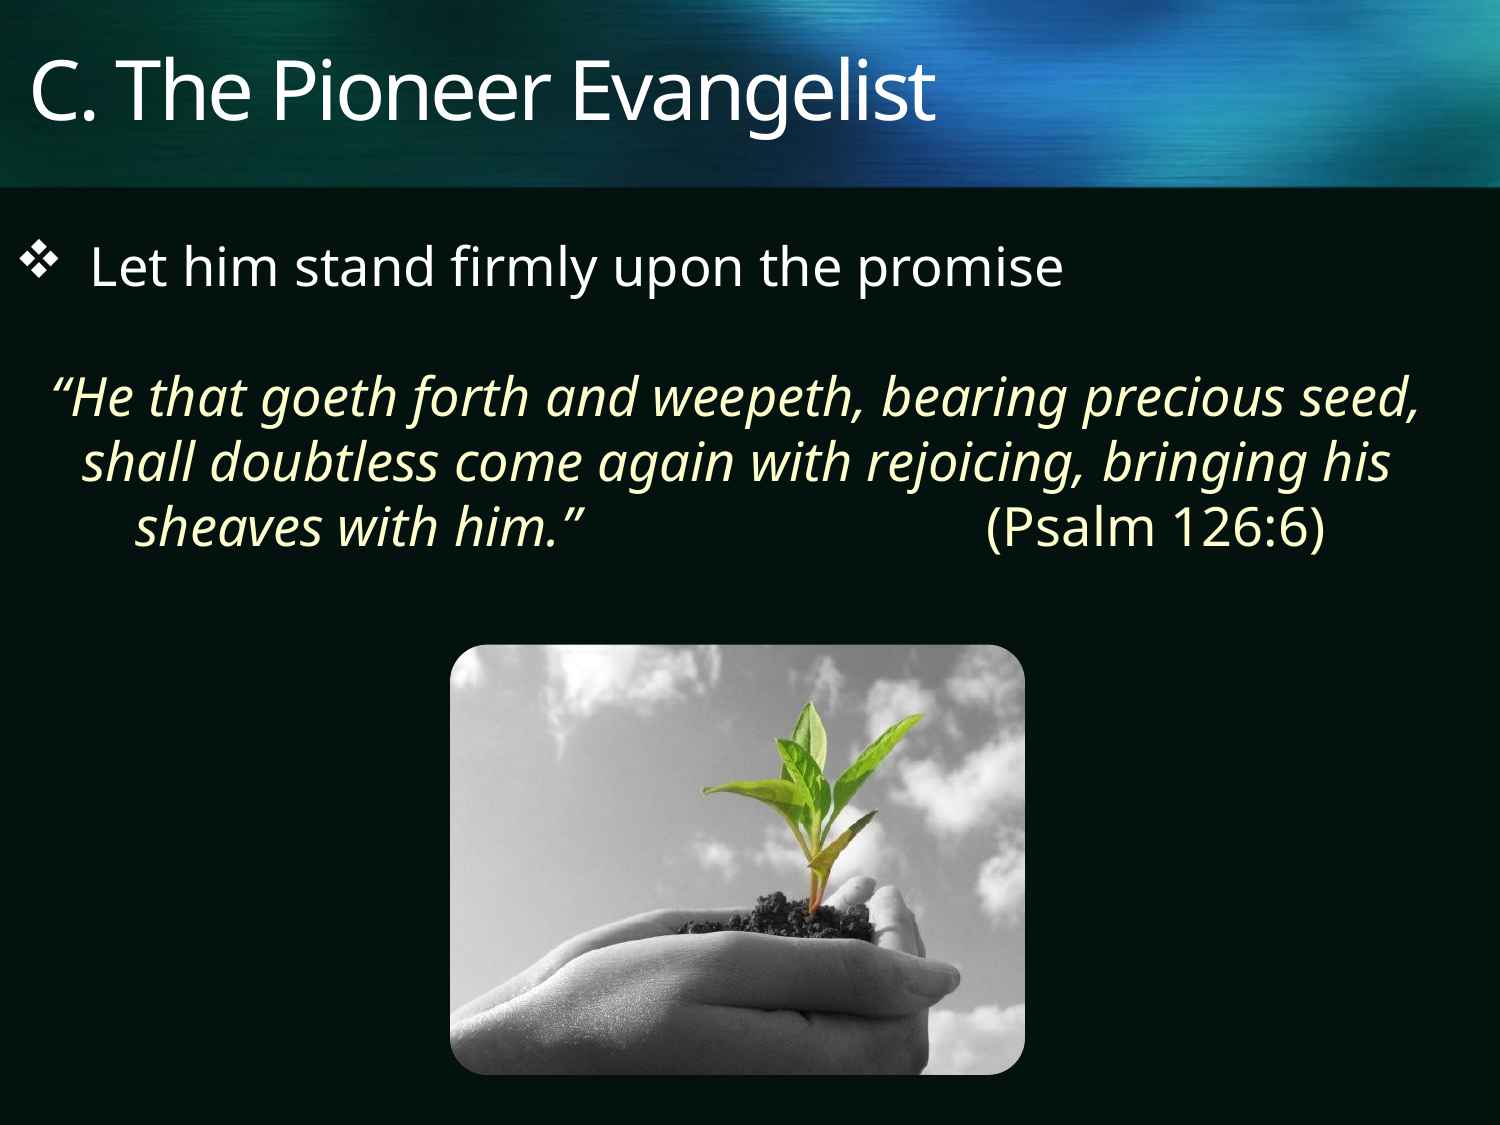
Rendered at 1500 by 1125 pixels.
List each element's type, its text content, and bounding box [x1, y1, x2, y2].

title C. The Pioneer Evangelist [28, 12, 1375, 175]
picture [0, 0, 1500, 1125]
text_box Let him stand firmly upon the promise “He that goeth forth and weepeth, bearing precious seed, shall doubtless come again with rejoicing, bringing his sheaves with him.” (Psalm 126:6) [0, 225, 1475, 630]
